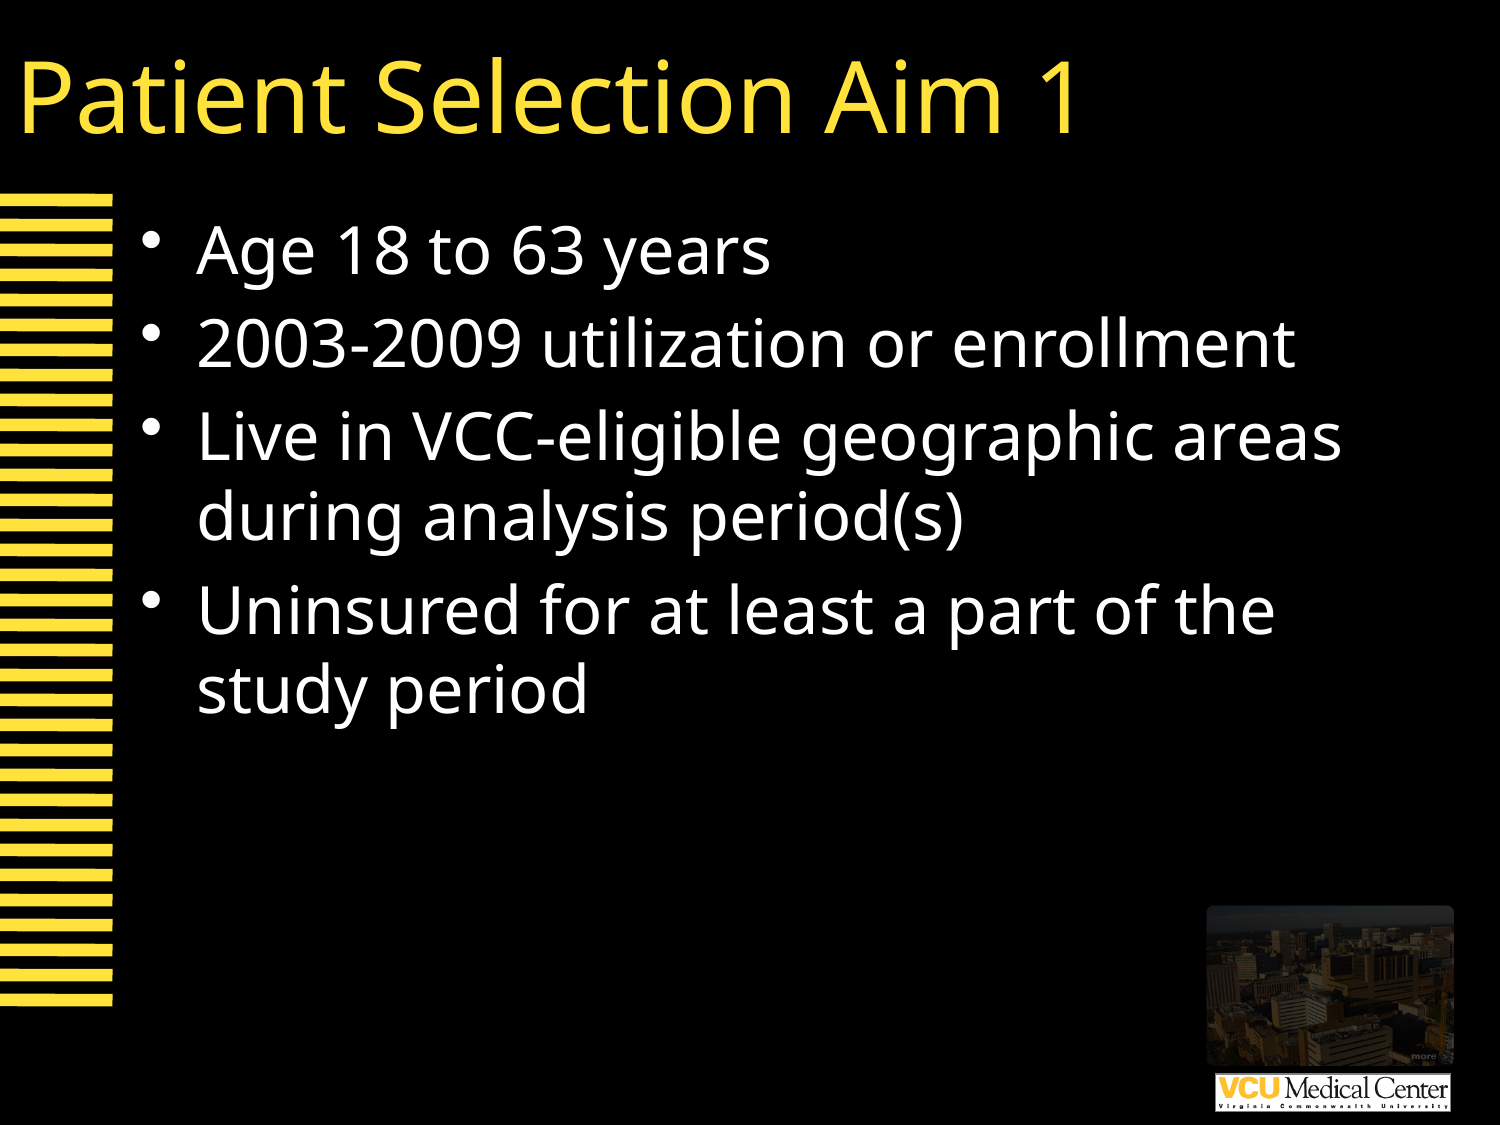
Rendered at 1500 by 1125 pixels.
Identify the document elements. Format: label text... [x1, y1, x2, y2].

picture [1199, 900, 1461, 1072]
list Age 18 to 63 years 2003-2009 utilization or enrollment Live in VCC-eligible geographic areas during analysis period(s) Uninsured for at least a part of the study period [124, 199, 1401, 1001]
picture [1216, 1075, 1450, 1111]
title Patient Selection Aim 1 [0, 0, 1276, 188]
